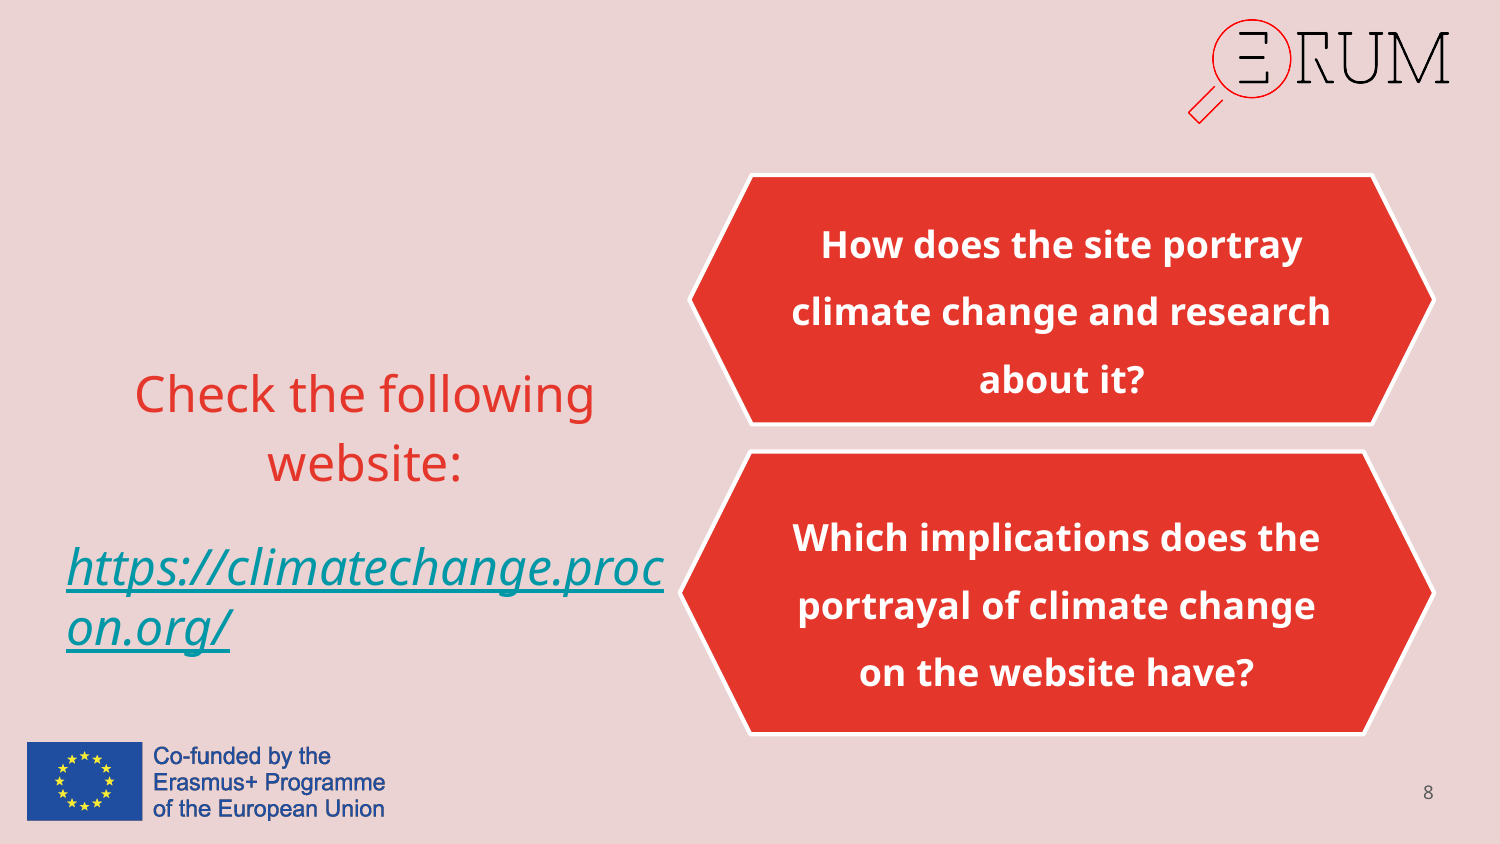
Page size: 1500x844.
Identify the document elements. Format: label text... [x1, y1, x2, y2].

picture [27, 742, 385, 821]
slide_number 8 [1358, 761, 1449, 826]
picture [1136, 0, 1500, 137]
list Check the following website: https://climatechange.procon.org/ [51, 299, 680, 658]
text_box How does the site portray climate change and research about it? [689, 174, 1435, 425]
text_box Which implications does the portrayal of climate change on the website have? [679, 451, 1435, 735]
